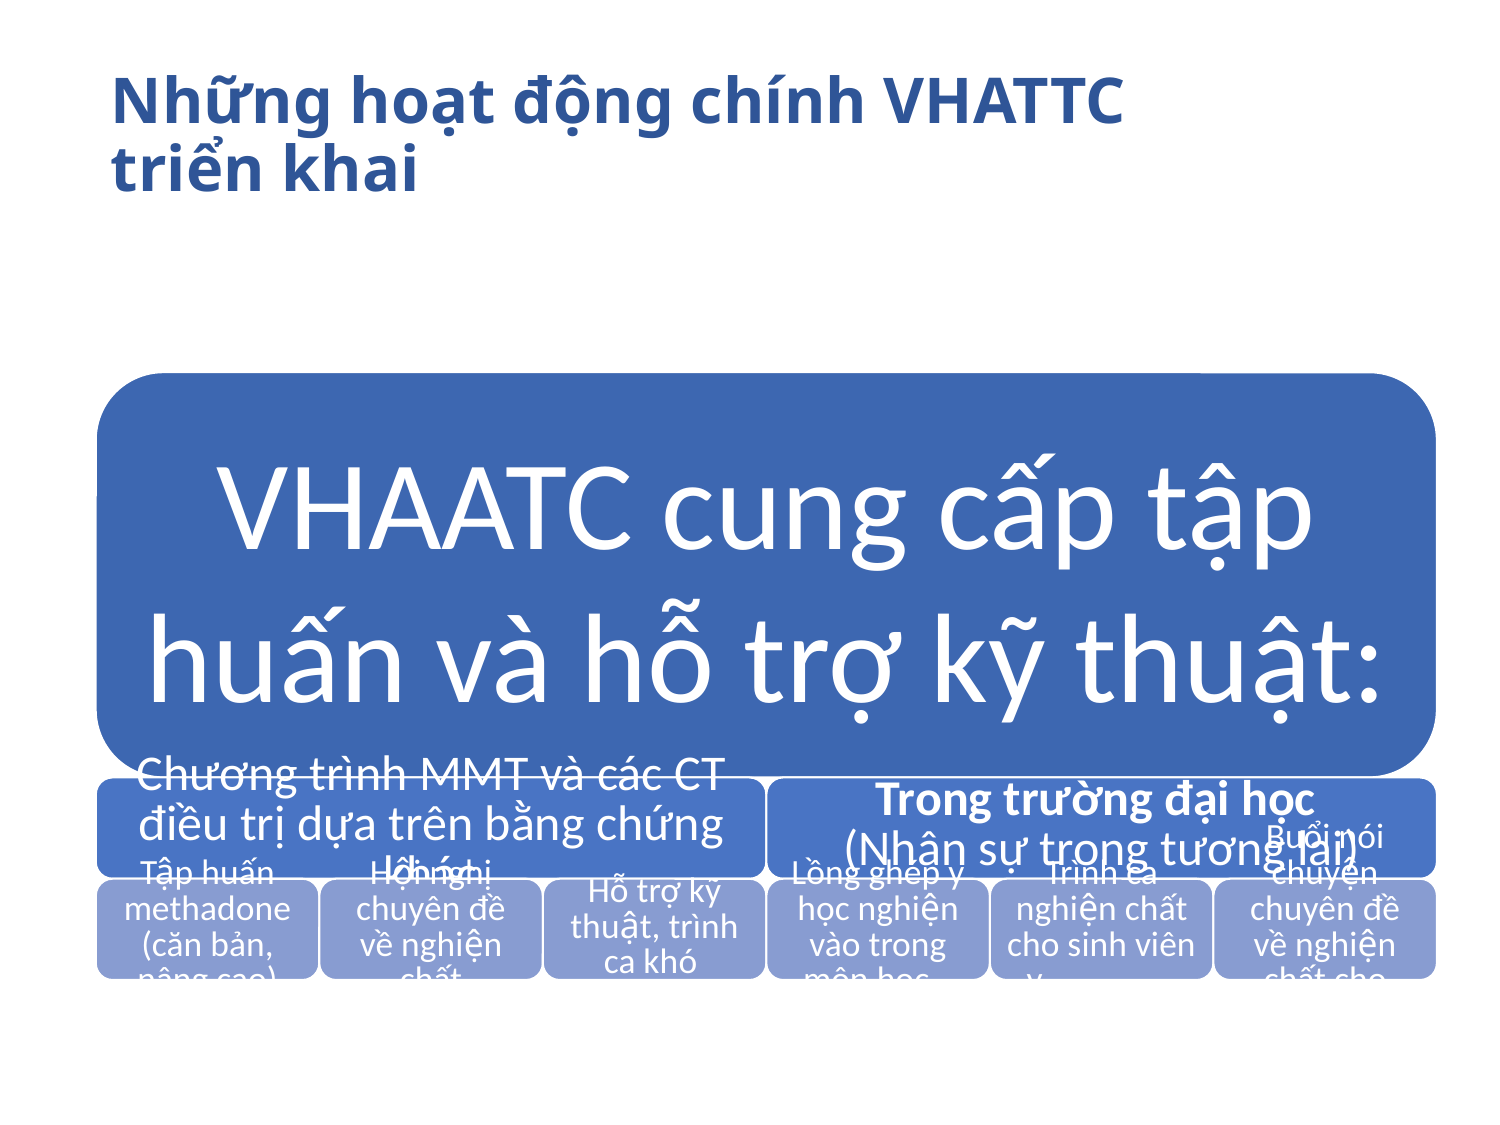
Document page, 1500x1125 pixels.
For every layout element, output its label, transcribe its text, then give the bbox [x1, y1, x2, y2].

title Những hoạt động chính VHATTC triển khai [95, 60, 1295, 214]
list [95, 372, 1437, 980]
